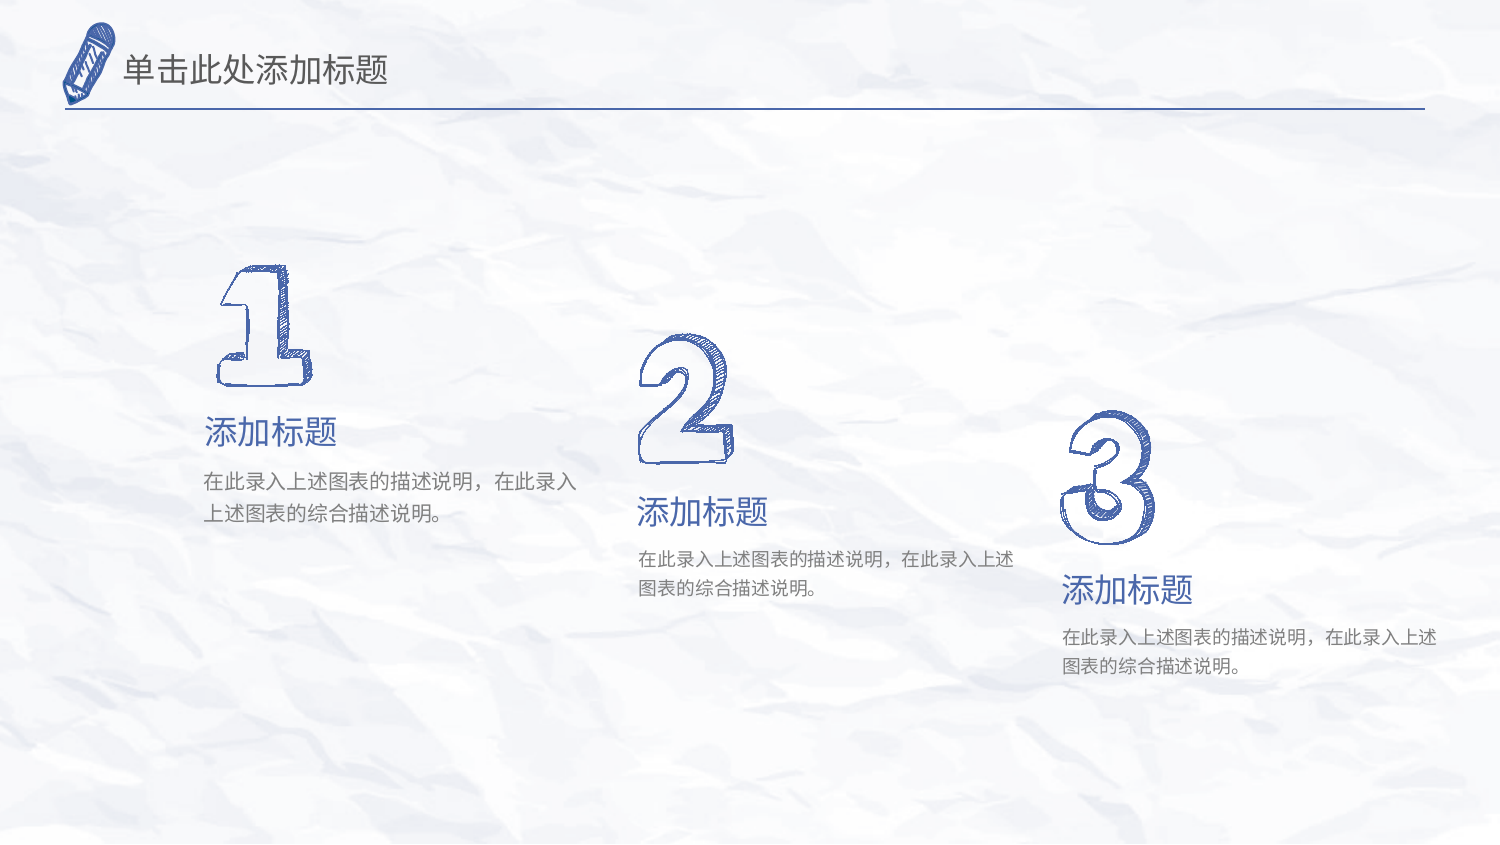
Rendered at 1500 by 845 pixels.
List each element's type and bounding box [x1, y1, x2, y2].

text_box [188, 404, 598, 532]
text_box [216, 264, 313, 387]
text_box [1060, 410, 1155, 546]
text_box [619, 483, 1033, 605]
text_box [638, 333, 735, 465]
text_box [1045, 562, 1456, 684]
